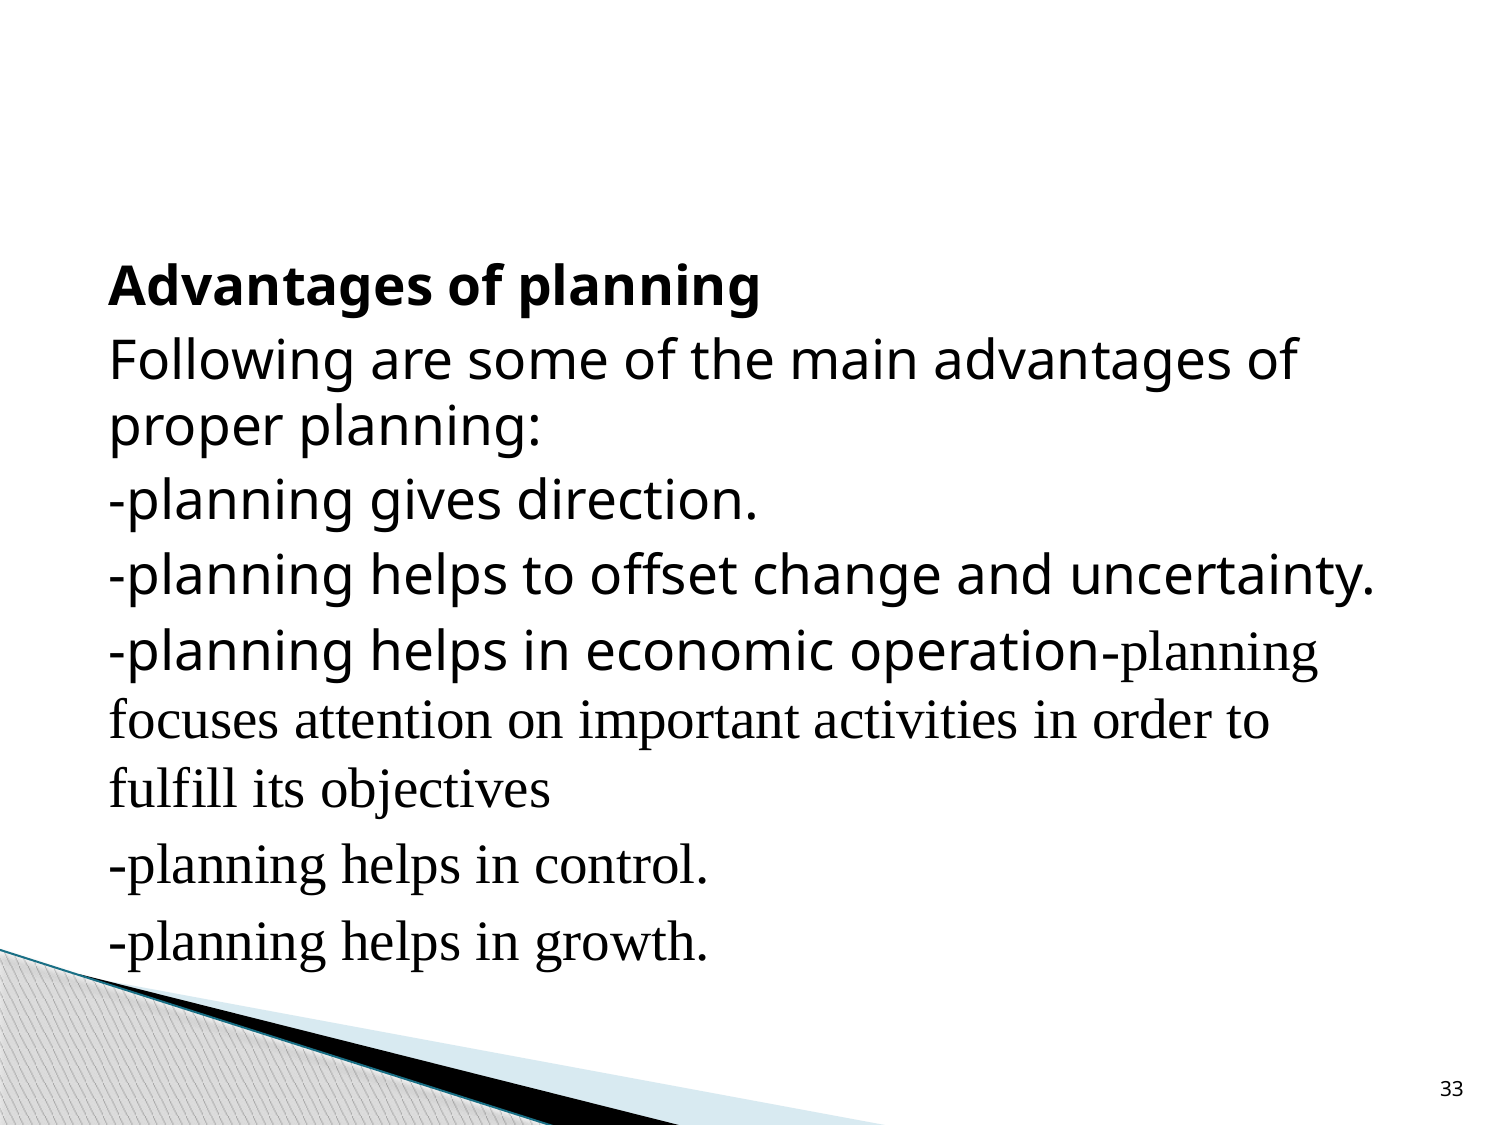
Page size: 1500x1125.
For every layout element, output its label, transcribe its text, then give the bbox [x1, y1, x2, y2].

slide_number 33 [1418, 1051, 1479, 1112]
list Advantages of planning Following are some of the main advantages of proper planning: -planning gives direction. -planning helps to offset change and uncertainty. -planning helps in economic operation-planning focuses attention on important activities in order to fulfill its objectives -planning helps in control. -planning helps in growth. [75, 243, 1425, 986]
